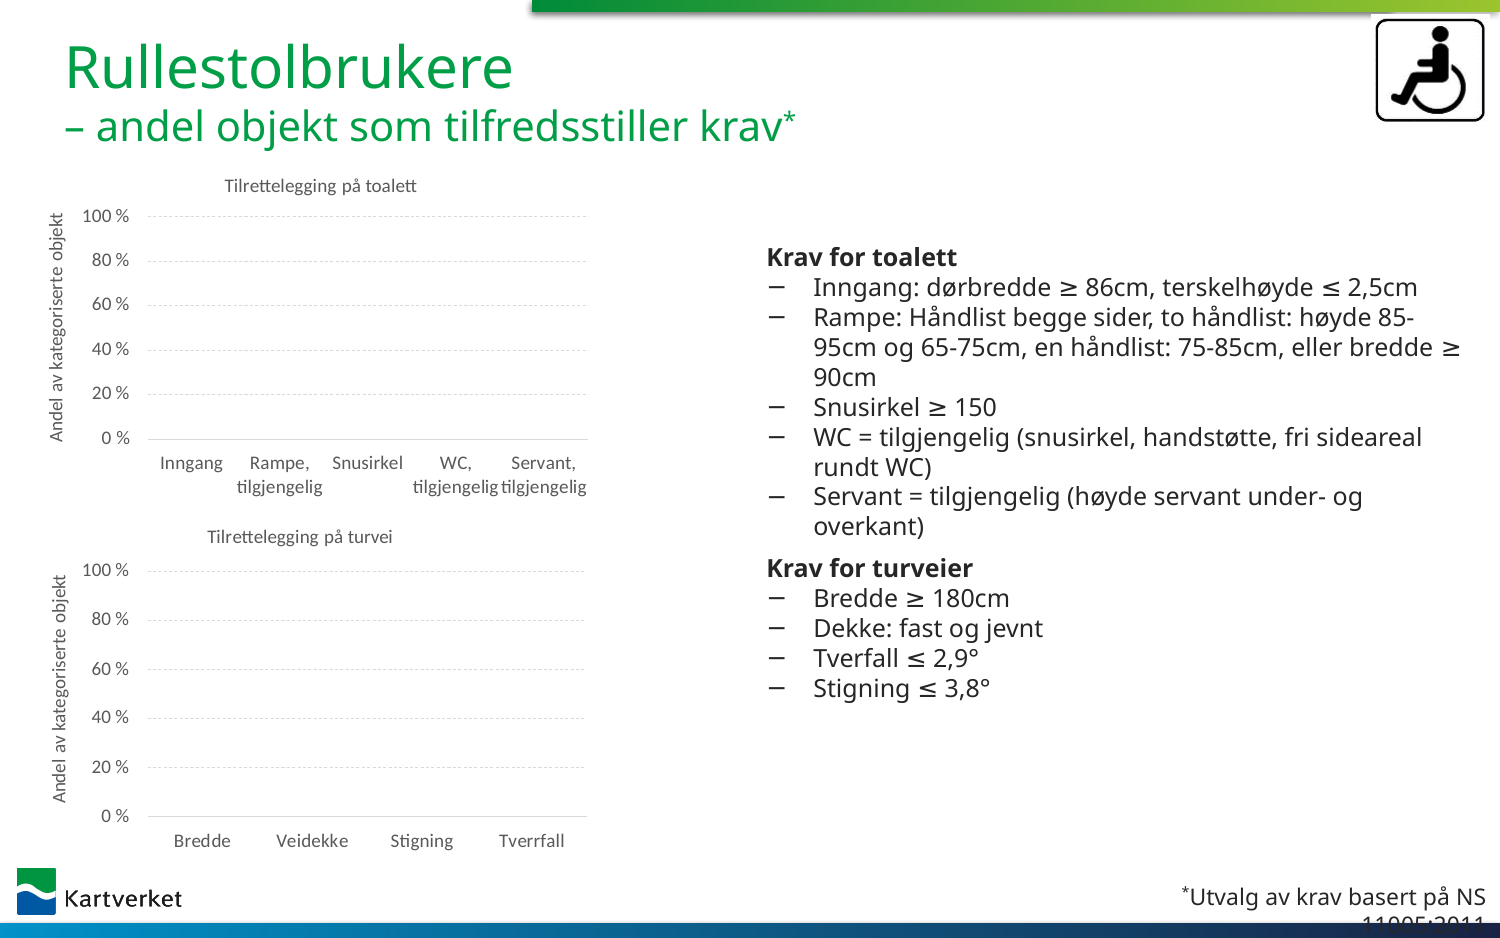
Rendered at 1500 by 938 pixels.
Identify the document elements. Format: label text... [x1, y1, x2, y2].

picture [41, 520, 598, 859]
text_box Krav for toalett Inngang: dørbredde ≥ 86cm, terskelhøyde ≤ 2,5cm Rampe: Håndlist begge sider, to håndlist: høyde 85-95cm og 65-75cm, en håndlist: 75-85cm, eller bredde ≥ 90cm Snusirkel ≥ 150 WC = tilgjengelig (snusirkel, handstøtte, fri sideareal rundt WC) Servant = tilgjengelig (høyde servant under- og overkant) [751, 234, 1483, 545]
picture [41, 166, 599, 505]
text_box Rullestolbrukere – andel objekt som tilfredsstiller krav* [49, 14, 1431, 158]
text_box *Utvalg av krav basert på NS 11005:2011 [1068, 873, 1500, 938]
picture [1371, 13, 1491, 127]
text_box Krav for turveier Bredde ≥ 180cm Dekke: fast og jevnt Tverfall ≤ 2,9° Stigning ≤ 3,8° [751, 545, 1483, 710]
